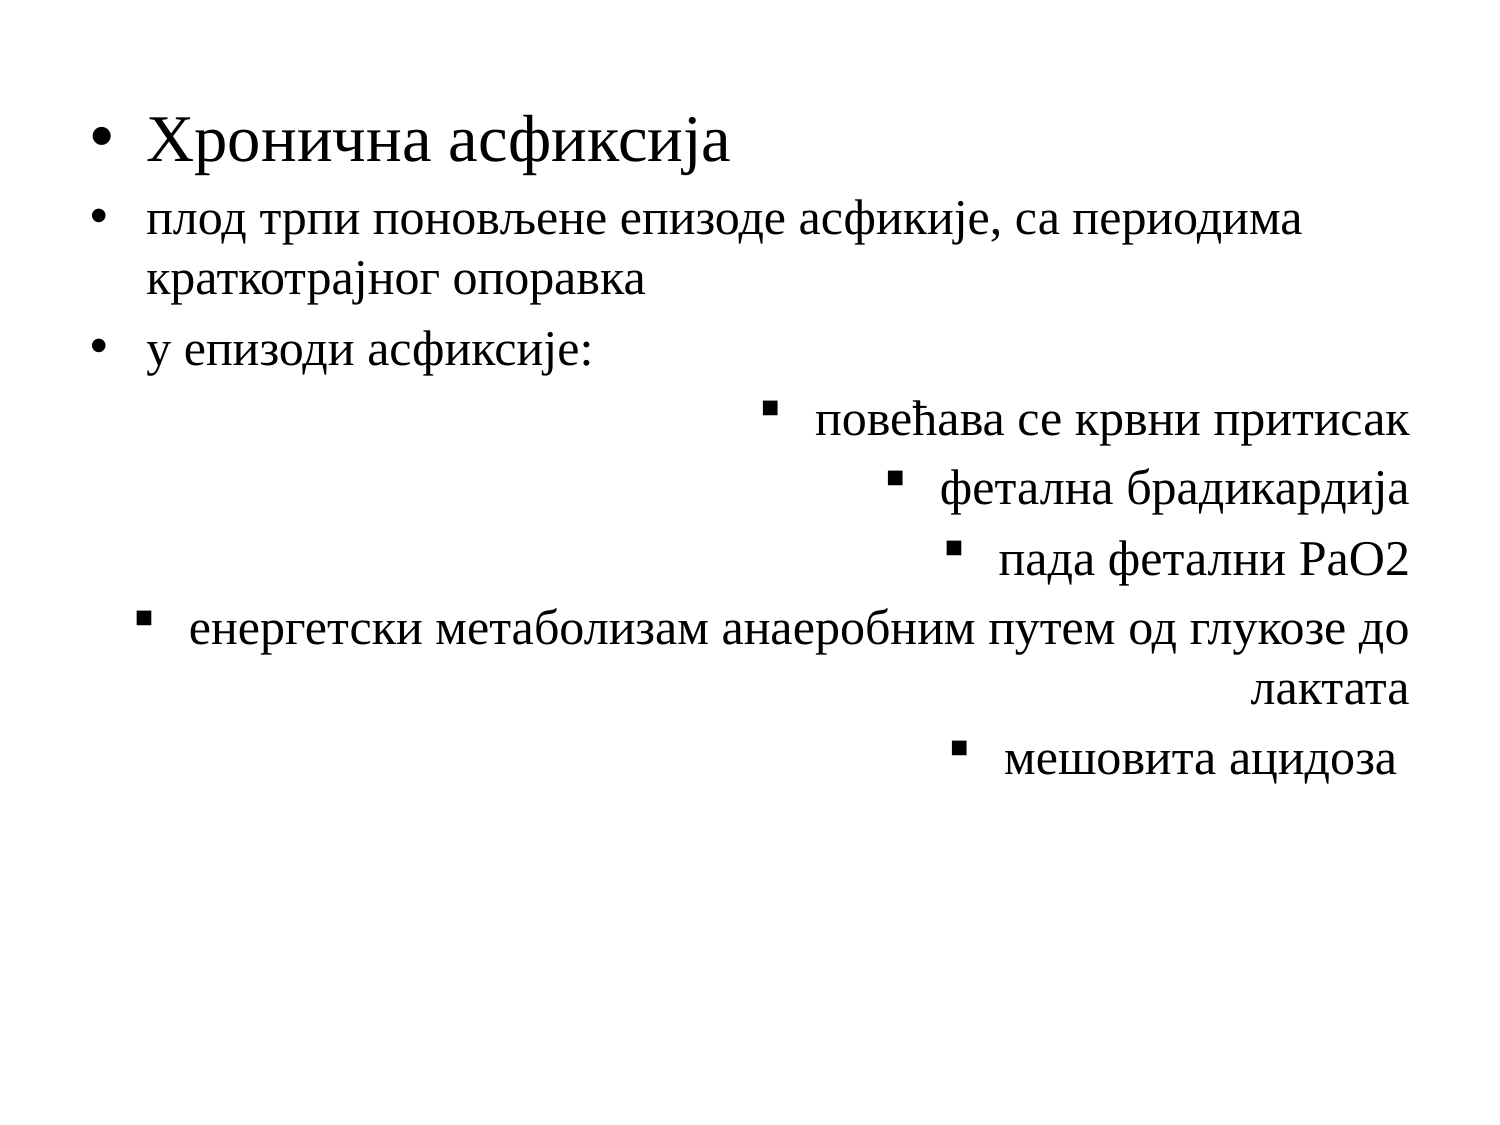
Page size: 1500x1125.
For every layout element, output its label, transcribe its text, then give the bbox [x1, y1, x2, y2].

list Хронична асфиксија плод трпи поновљене епизоде асфикије, са периодима краткотрајног опоравка у епизоди асфиксије: повећава се крвни притисак фетална брадикардија пада фетални PaO2 енергетски метаболизам анаеробним путем од глукозе до лактата мешовита ацидоза [75, 87, 1425, 830]
